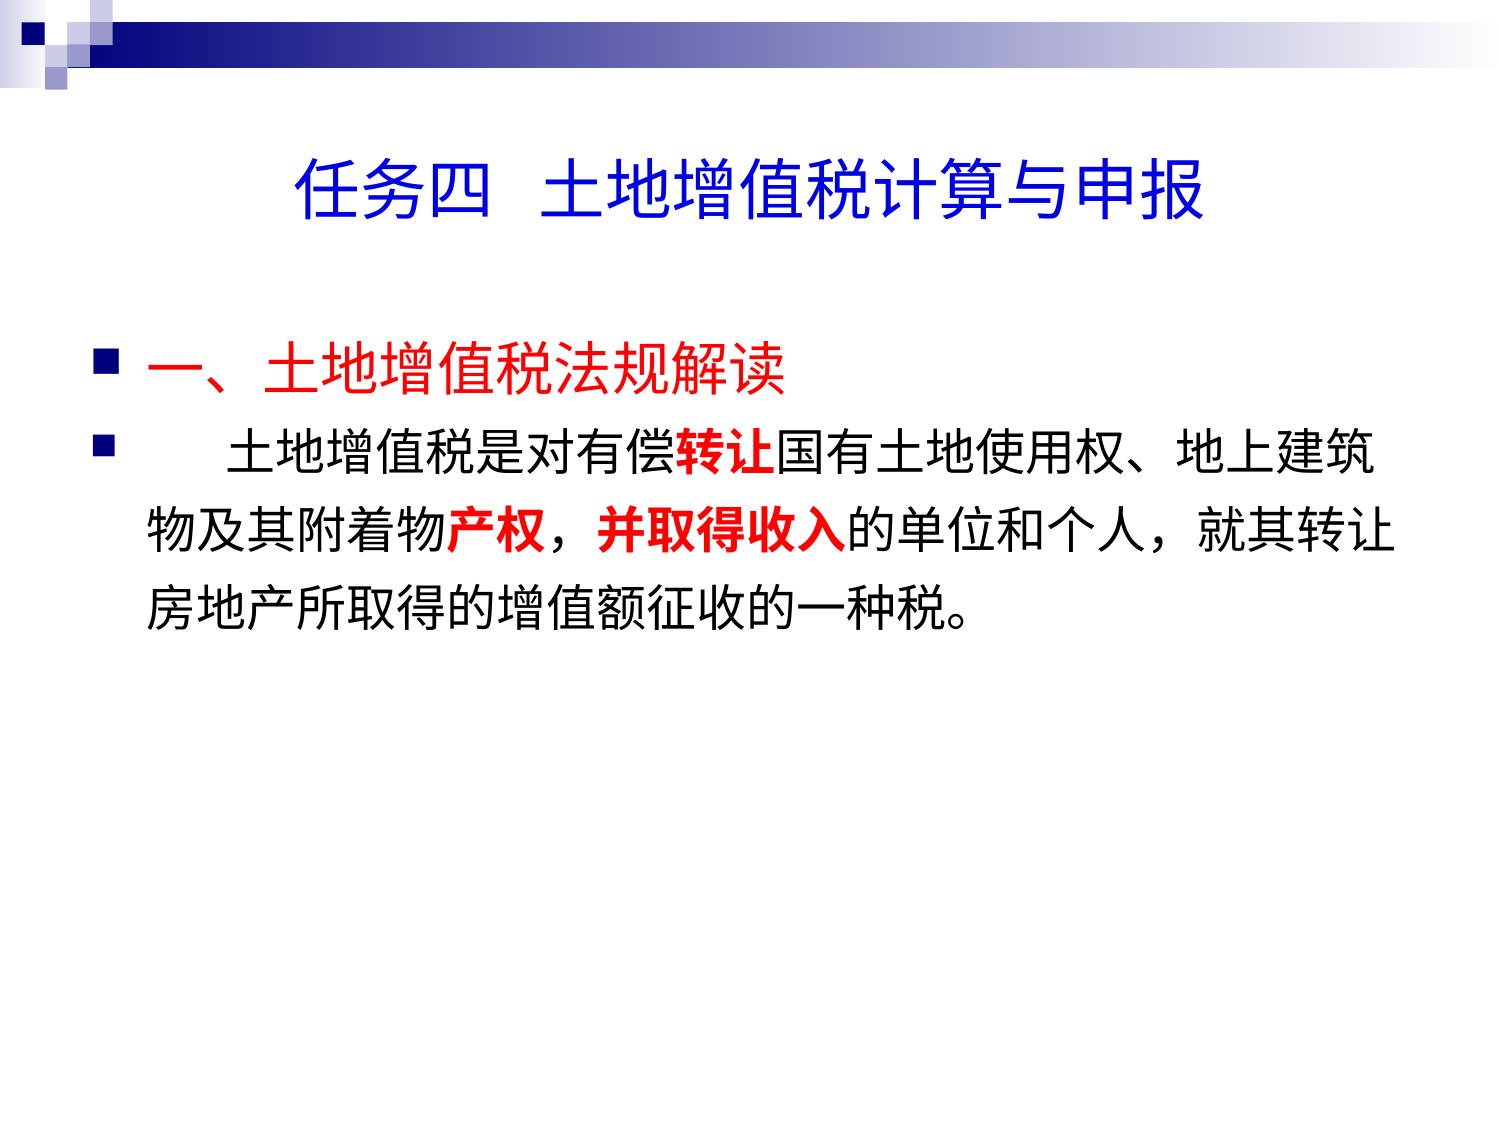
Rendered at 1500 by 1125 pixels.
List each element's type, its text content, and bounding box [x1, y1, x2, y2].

title 任务四 土地增值税计算与申报 [74, 74, 1426, 301]
list 一、土地增值税法规解读 土地增值税是对有偿转让国有土地使用权、地上建筑物及其附着物产权，并取得收入的单位和个人，就其转让房地产所取得的增值额征收的一种税。 [74, 324, 1426, 963]
